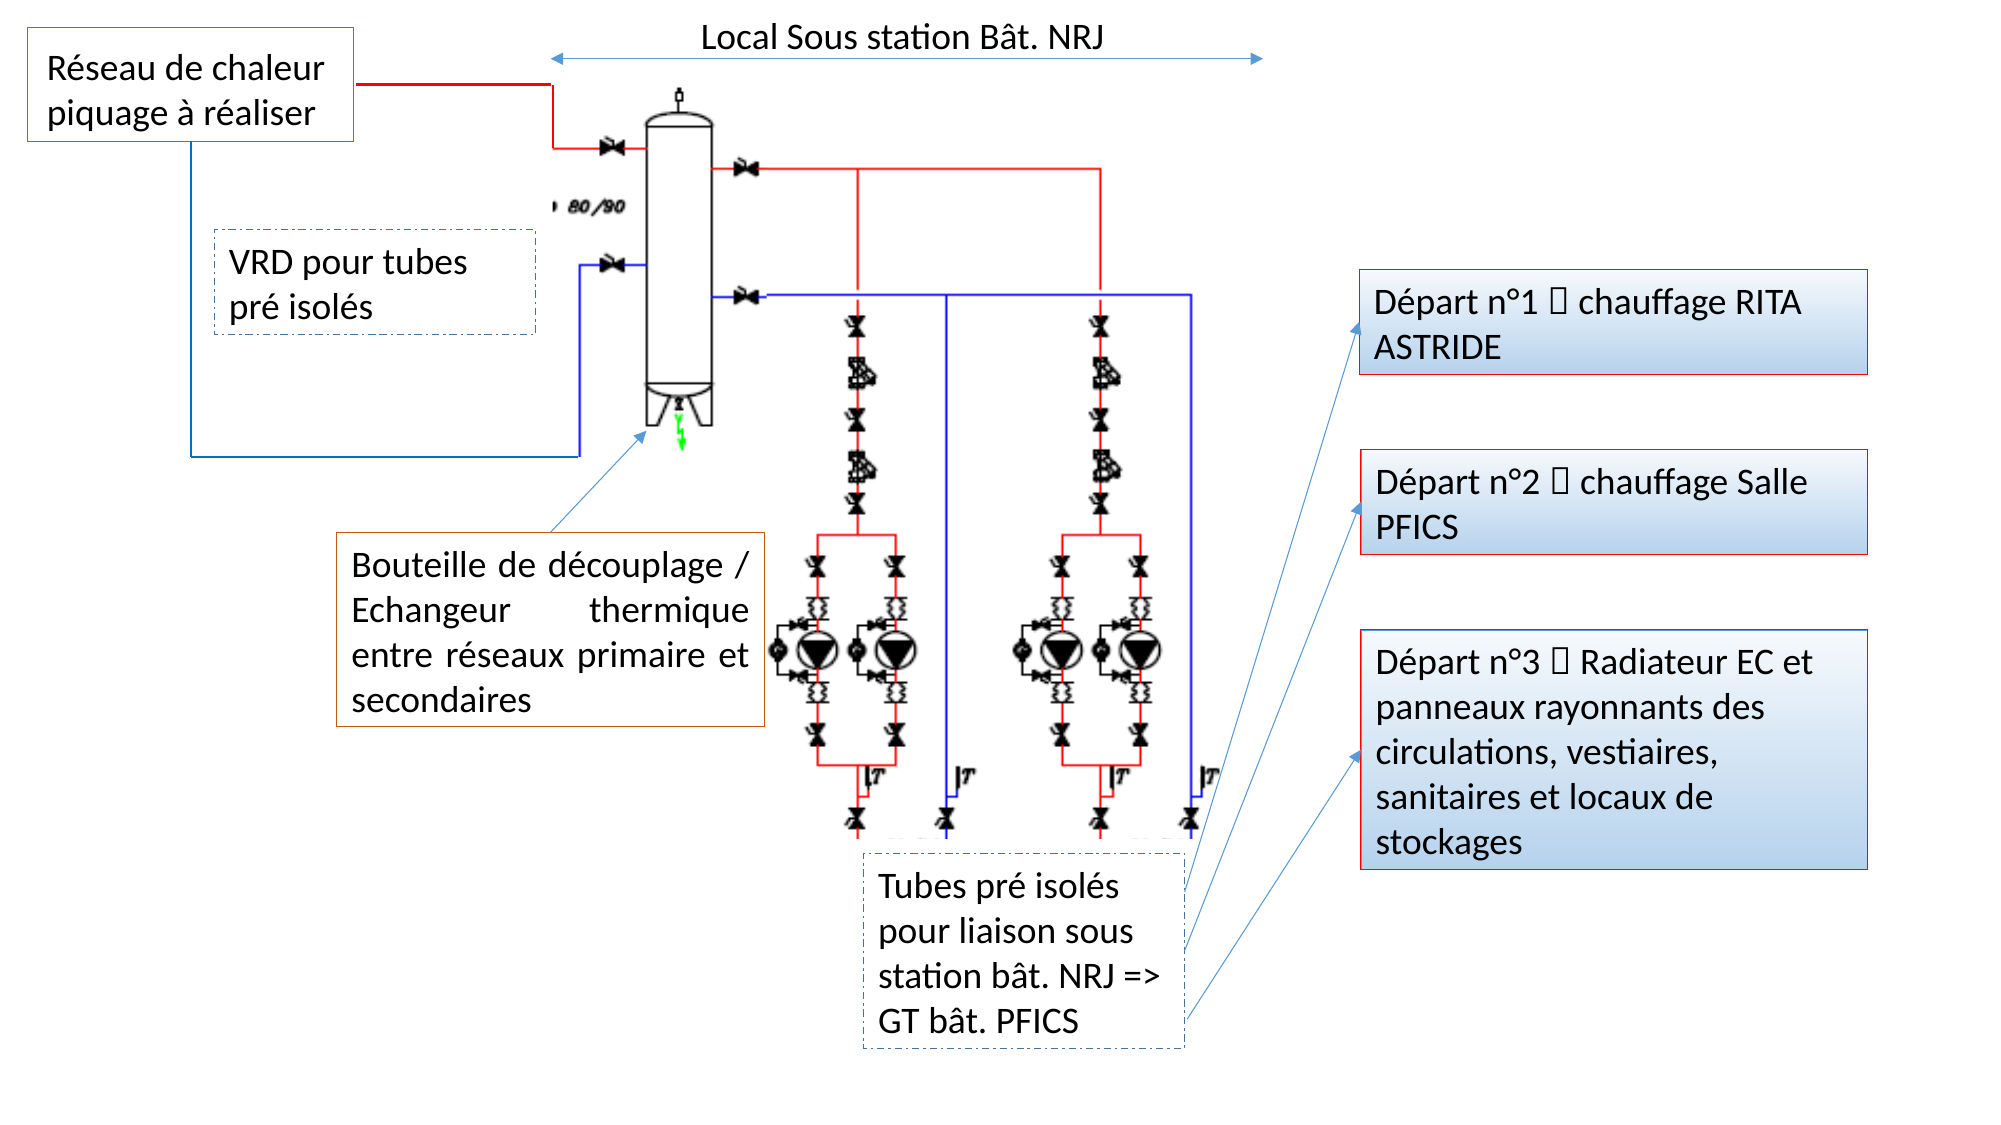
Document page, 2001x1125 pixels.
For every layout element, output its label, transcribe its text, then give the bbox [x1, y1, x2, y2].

text_box Local Sous station Bât. NRJ [686, 4, 1182, 58]
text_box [550, 430, 647, 533]
text_box Local Sous station Bât. NRJ [770, 59, 1182, 65]
text_box Tubes pré isolés pour liaison sous station bât. NRJ => GT bât. PFICS [863, 853, 1185, 1049]
text_box Départ n°3  Radiateur EC et panneaux rayonnants des circulations, vestiaires, sanitaires et locaux de stockages [1361, 629, 1868, 870]
text_box VRD pour tubes pré isolés [214, 229, 536, 335]
text_box Bouteille de découplage / Echangeur thermique entre réseaux primaire et secondaires [336, 532, 765, 727]
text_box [1184, 502, 1361, 953]
text_box Départ n°2  chauffage Salle PFICS [1360, 449, 1868, 555]
picture [552, 59, 1223, 839]
text_box [27, 27, 354, 142]
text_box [1184, 322, 1360, 502]
text_box Départ n°1  chauffage RITA ASTRIDE [1359, 269, 1868, 375]
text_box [1187, 750, 1361, 1020]
